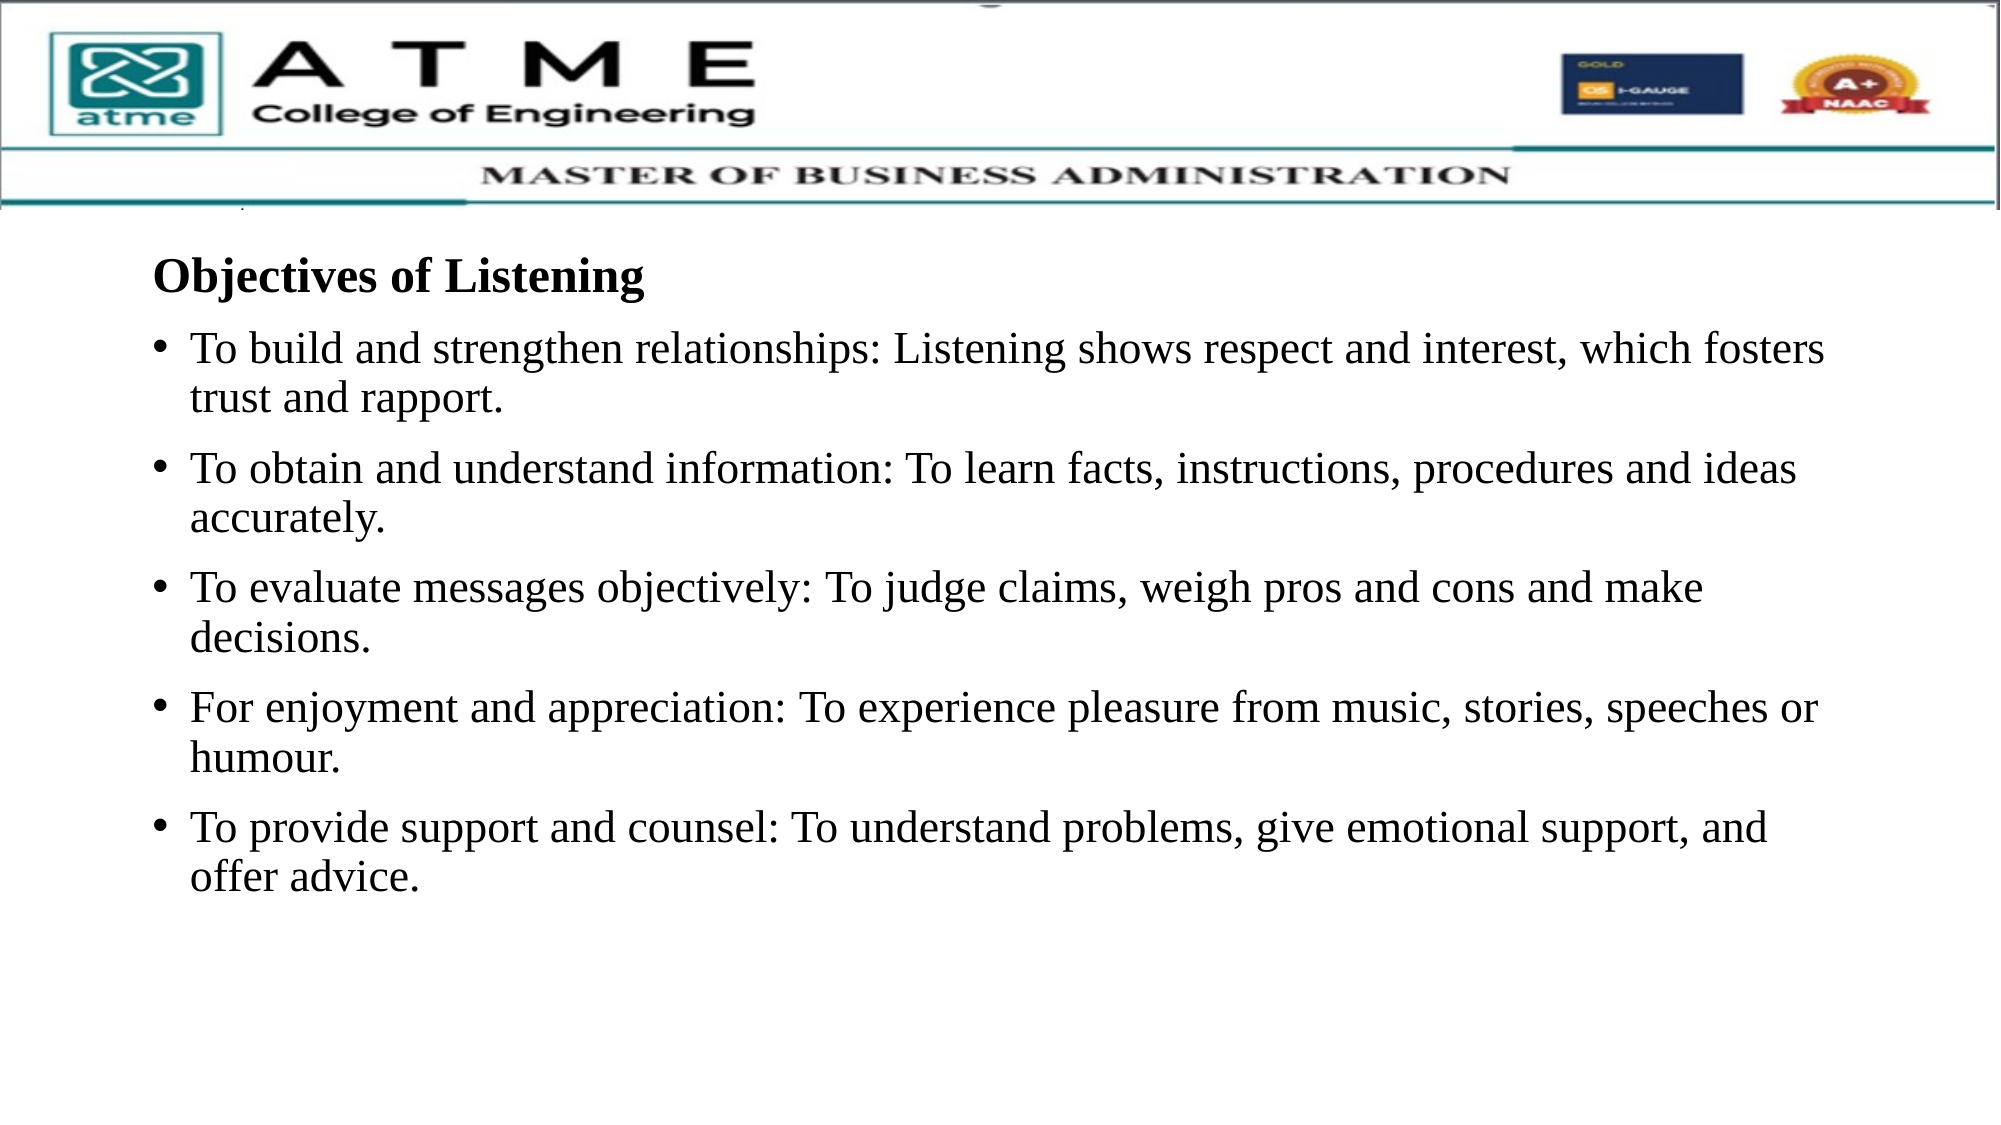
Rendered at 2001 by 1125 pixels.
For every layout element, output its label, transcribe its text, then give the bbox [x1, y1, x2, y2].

picture [0, 0, 2000, 210]
list Objectives of Listening To build and strengthen relationships: Listening shows respect and interest, which fosters trust and rapport. To obtain and understand information: To learn facts, instructions, procedures and ideas accurately. To evaluate messages objectively: To judge claims, weigh pros and cons and make decisions. For enjoyment and appreciation: To experience pleasure from music, stories, speeches or humour. To provide support and counsel: To understand problems, give emotional support, and offer advice. [137, 241, 1863, 1094]
